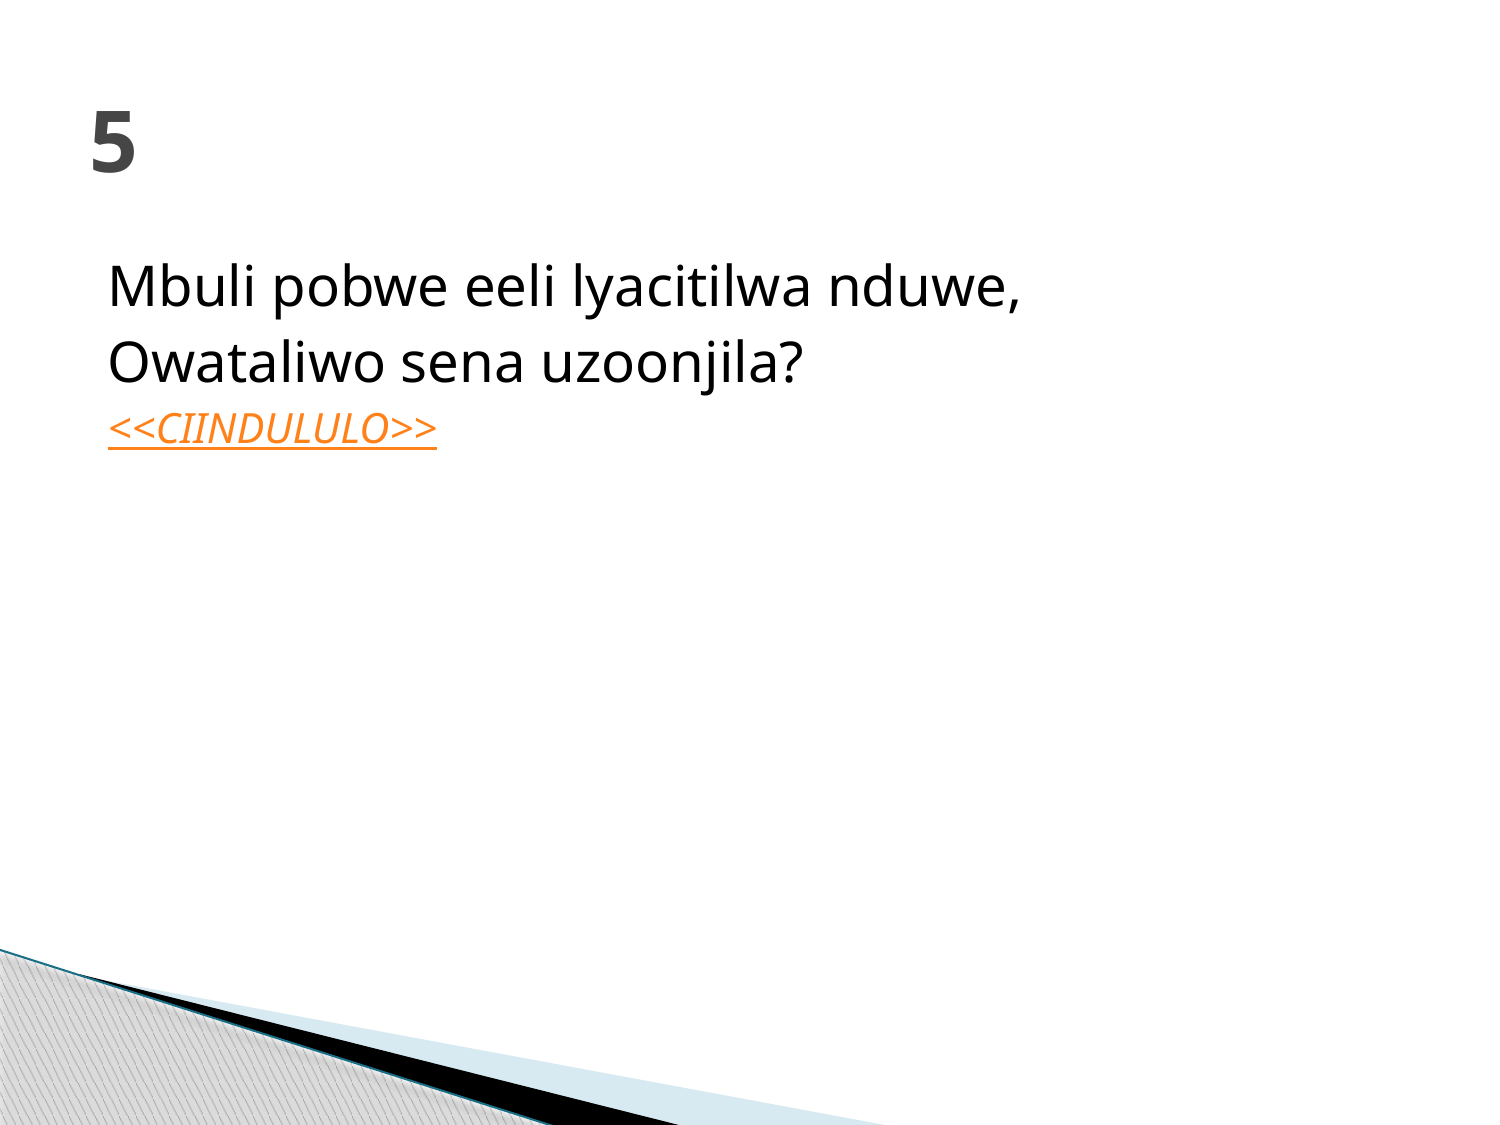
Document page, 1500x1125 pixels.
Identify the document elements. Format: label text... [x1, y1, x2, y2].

list Mbuli pobwe eeli lyacitilwa nduwe, Owataliwo sena uzoonjila? <<CIINDULULO>> [75, 243, 1425, 986]
title 5 [75, 45, 1425, 233]
